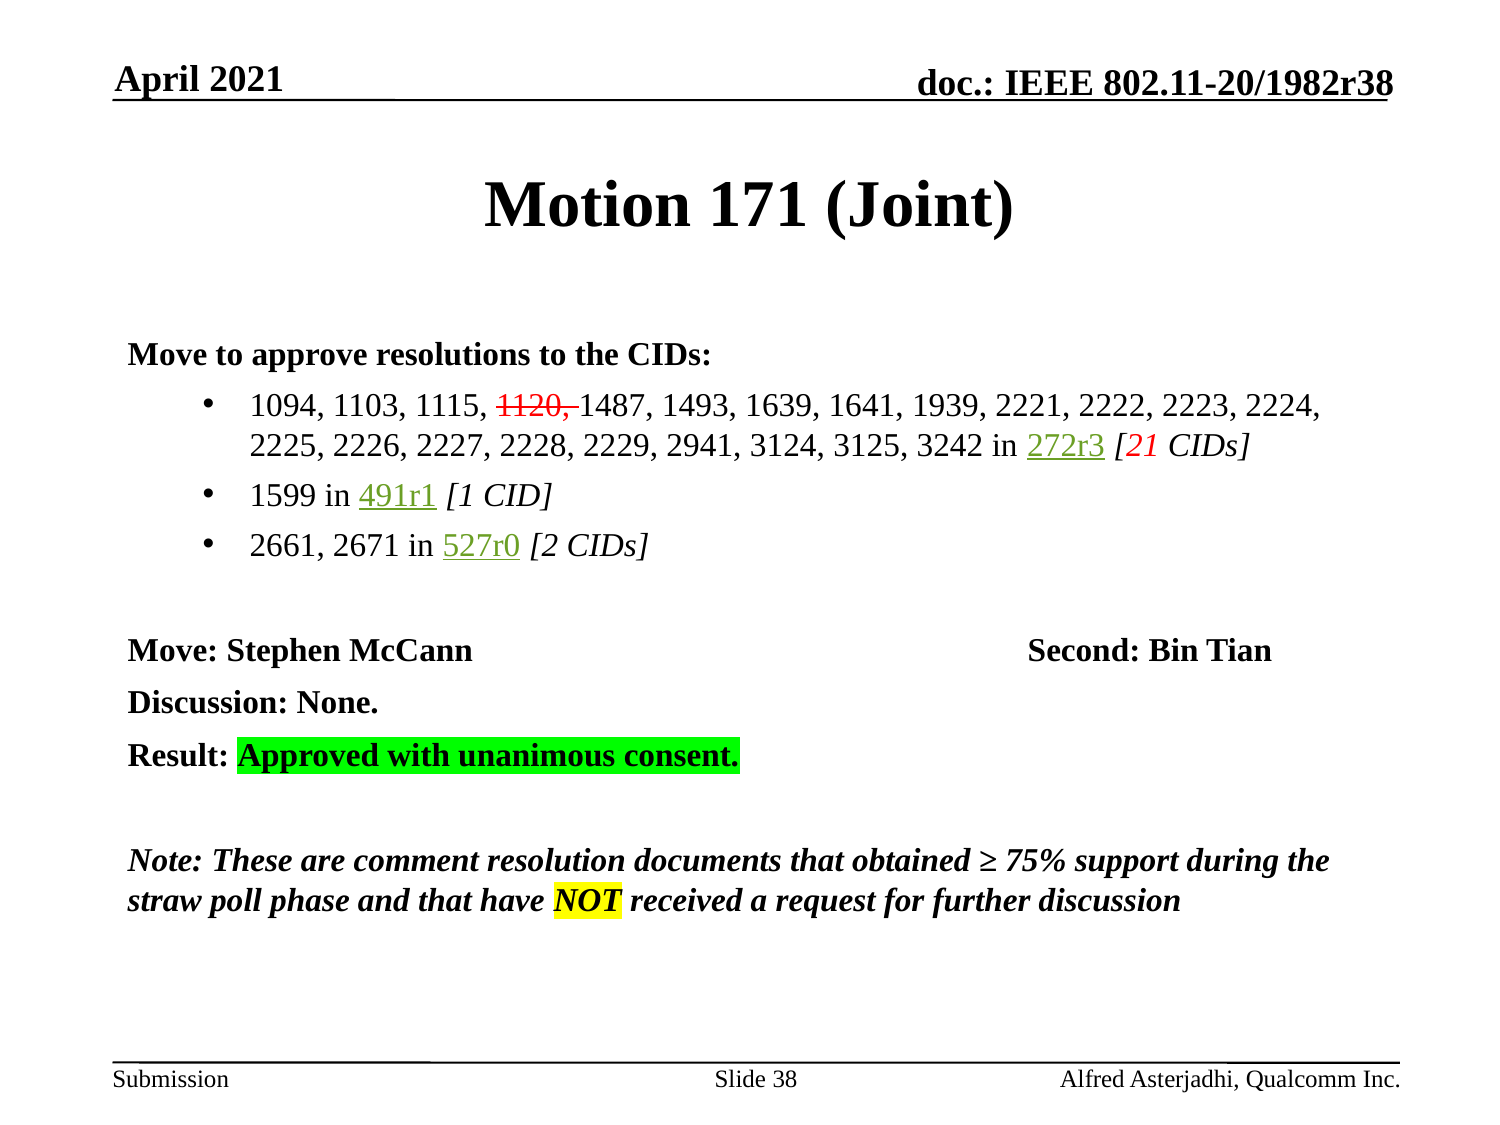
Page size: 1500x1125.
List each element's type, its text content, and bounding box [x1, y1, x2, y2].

footer Alfred Asterjadhi, Qualcomm Inc. [878, 1061, 1402, 1093]
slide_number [114, 54, 423, 100]
slide_number Slide 38 [712, 1061, 800, 1123]
title Motion 171 (Joint) [112, 112, 1388, 288]
list Move to approve resolutions to the CIDs: 1094, 1103, 1115, 1120, 1487, 1493, 1639, 1641, 1939, 2221, 2222, 2223, 2224, 2225, 2226, 2227, 2228, 2229, 2941, 3124, 3125, 3242 in 272r3 [21 CIDs] 1599 in 491r1 [1 CID] 2661, 2671 in 527r0 [2 CIDs] Move: Stephen McCann Second: Bin Tian Discussion: None. Result: Approved with unanimous consent. Note: These are comment resolution documents that obtained ≥ 75% support during the straw poll phase and that have NOT received a request for further discussion [112, 324, 1388, 1000]
